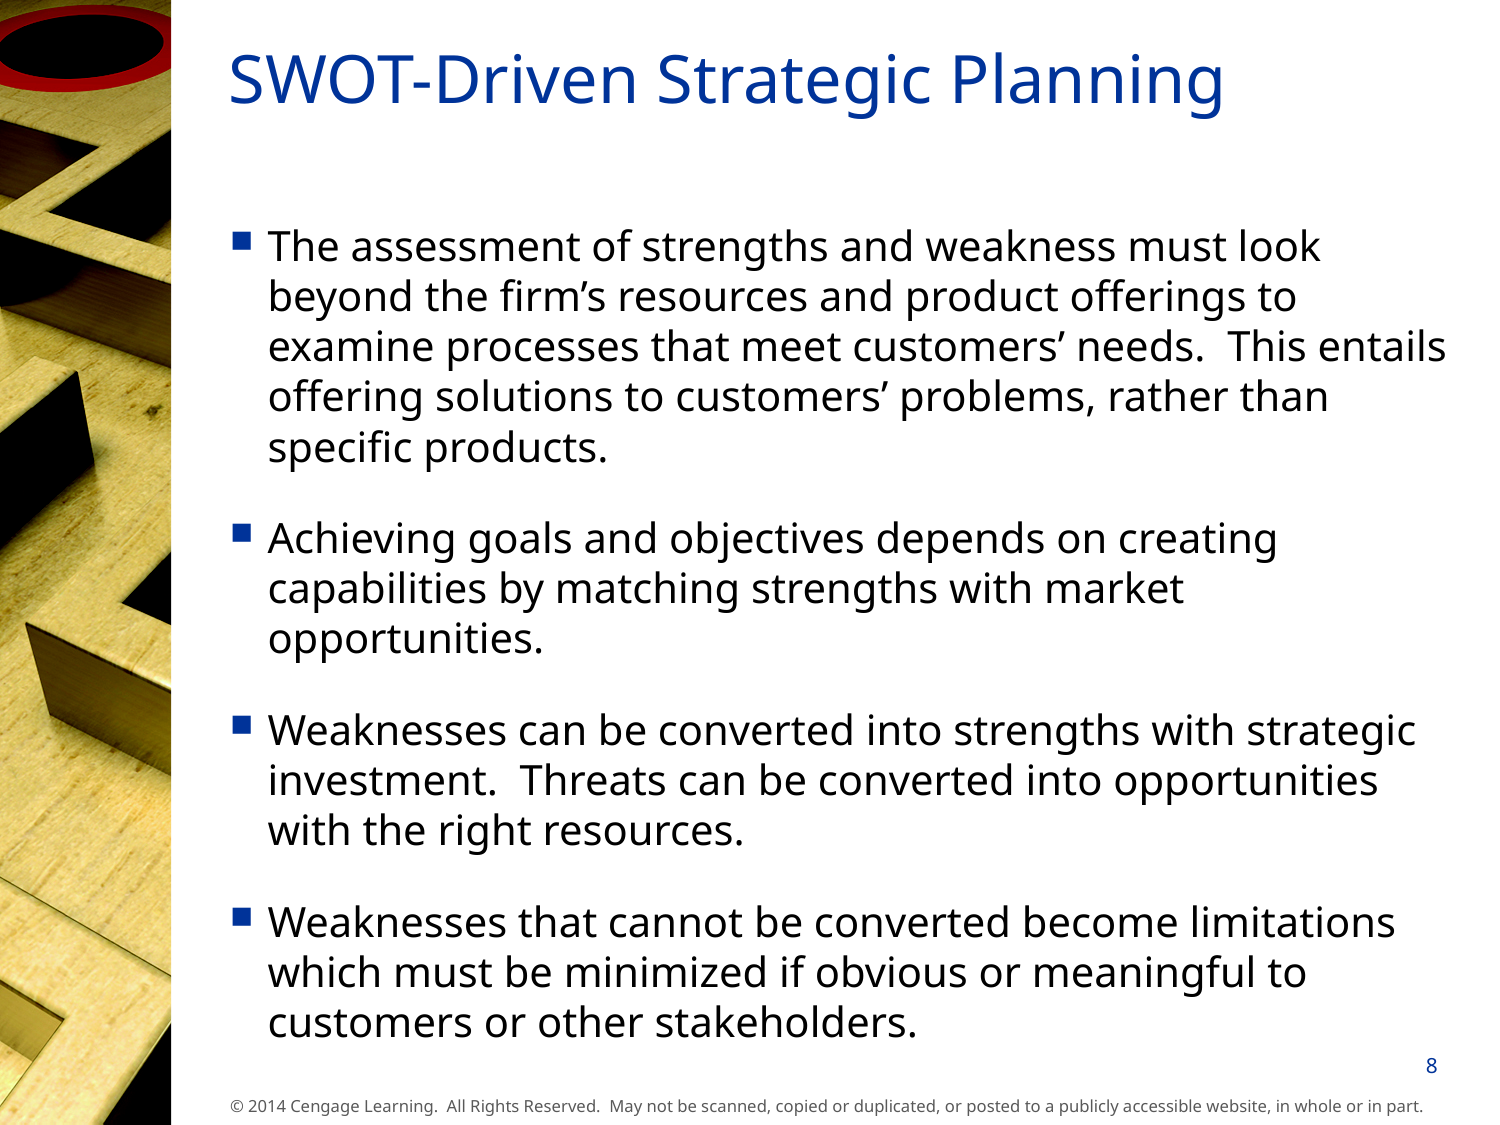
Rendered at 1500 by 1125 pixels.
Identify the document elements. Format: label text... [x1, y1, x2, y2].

picture [0, 0, 172, 1125]
slide_number 8 [1386, 1037, 1478, 1097]
title SWOT-Driven Strategic Planning [213, 29, 1454, 213]
list The assessment of strengths and weakness must look beyond the firm’s resources and product offerings to examine processes that meet customers’ needs. This entails offering solutions to customers’ problems, rather than specific products. Achieving goals and objectives depends on creating capabilities by matching strengths with market opportunities. Weaknesses can be converted into strengths with strategic investment. Threats can be converted into opportunities with the right resources. Weaknesses that cannot be converted become limitations which must be minimized if obvious or meaningful to customers or other stakeholders. [215, 212, 1478, 1097]
